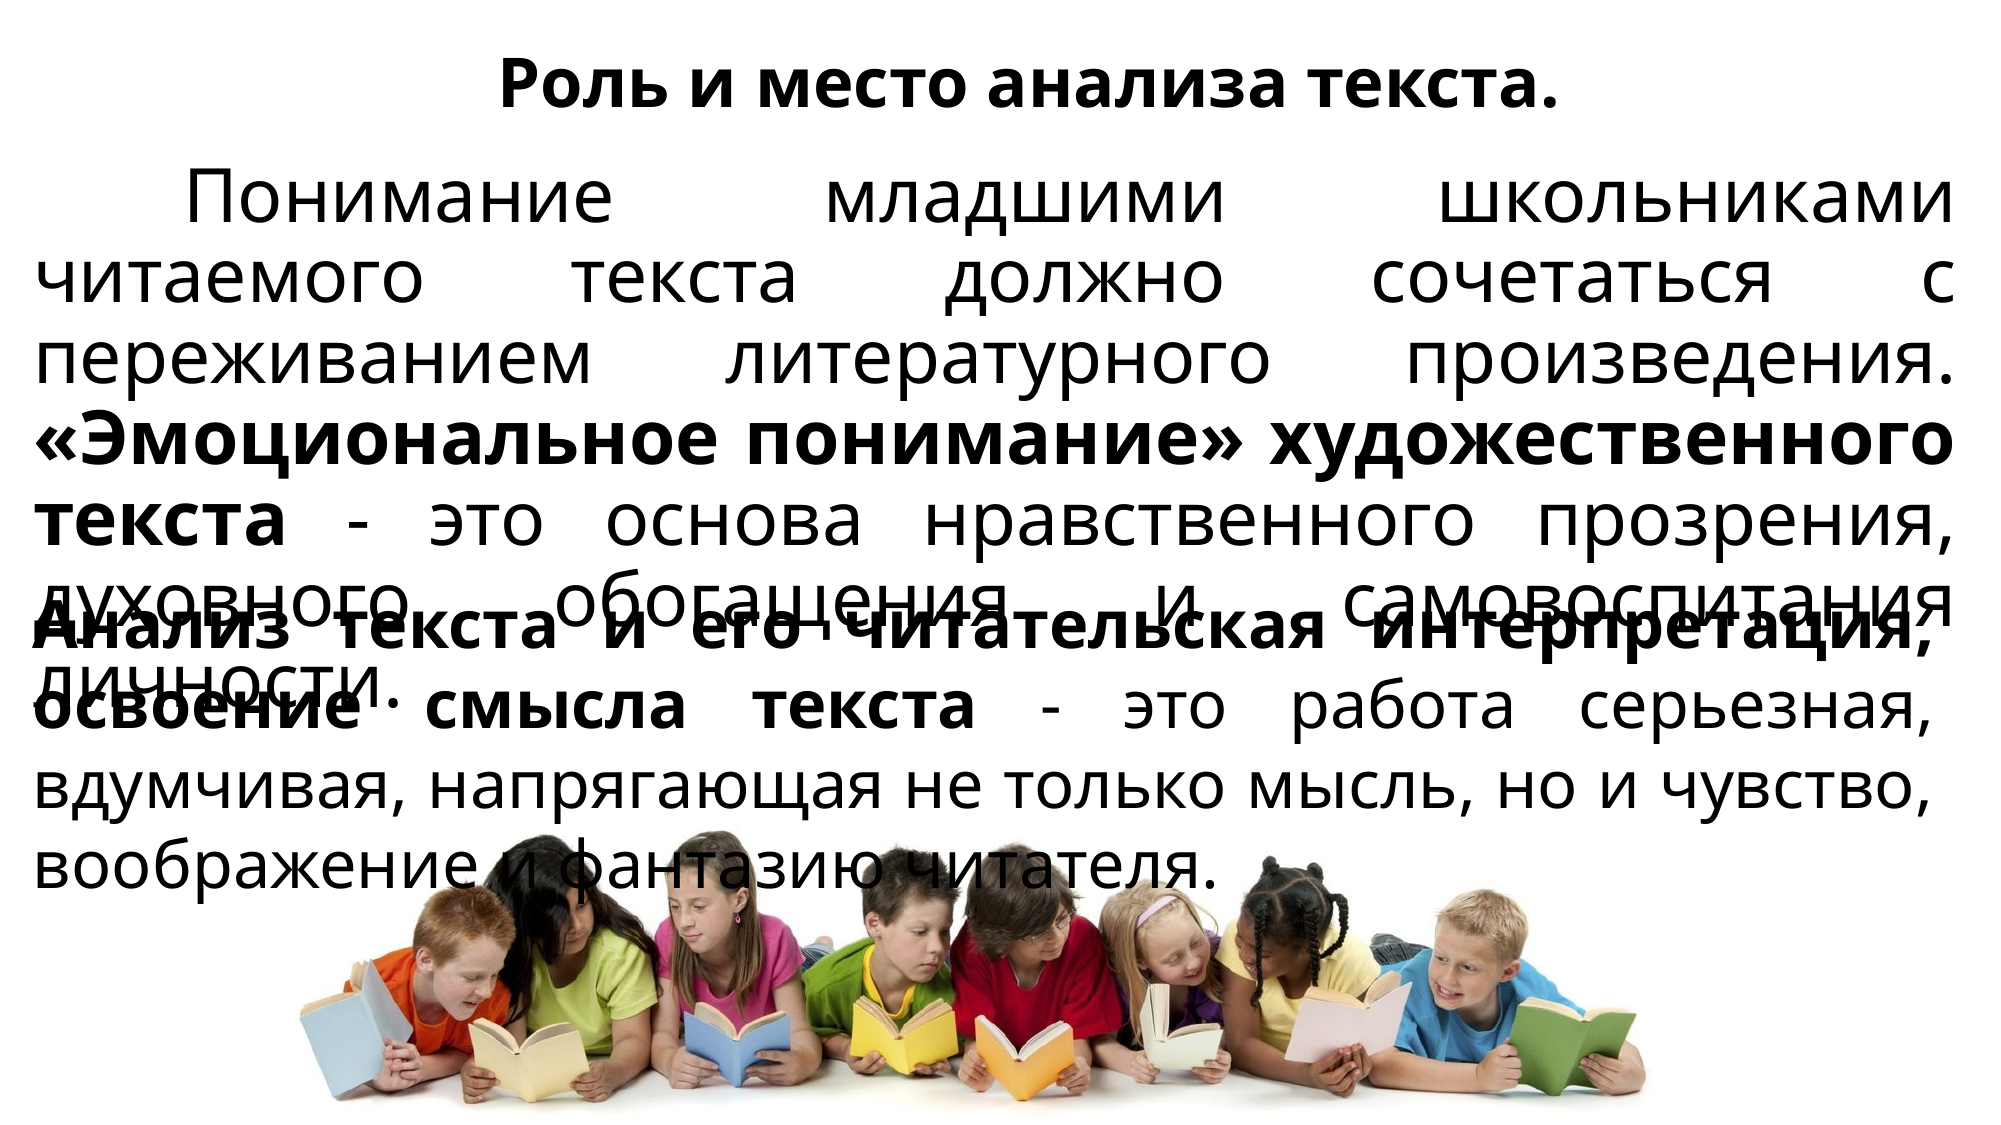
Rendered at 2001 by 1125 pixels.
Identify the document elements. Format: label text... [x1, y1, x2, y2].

picture [250, 791, 1680, 1125]
title Роль и место анализа текста. [482, 21, 1760, 149]
text_box Анализ текста и его читательская интерпретация, освоение смысла текста - это работа серьезная, вдумчивая, напрягающая не только мысль, но и чувство, воображение и фантазию читателя. [18, 574, 1950, 909]
list Понимание младшими школьниками читаемого текста должно сочетаться с переживанием литературного произведения. «Эмоциональное понимание» художественного текста - это основа нравственного прозрения, духовного обогащения и самовоспитания личности. [18, 149, 1973, 532]
